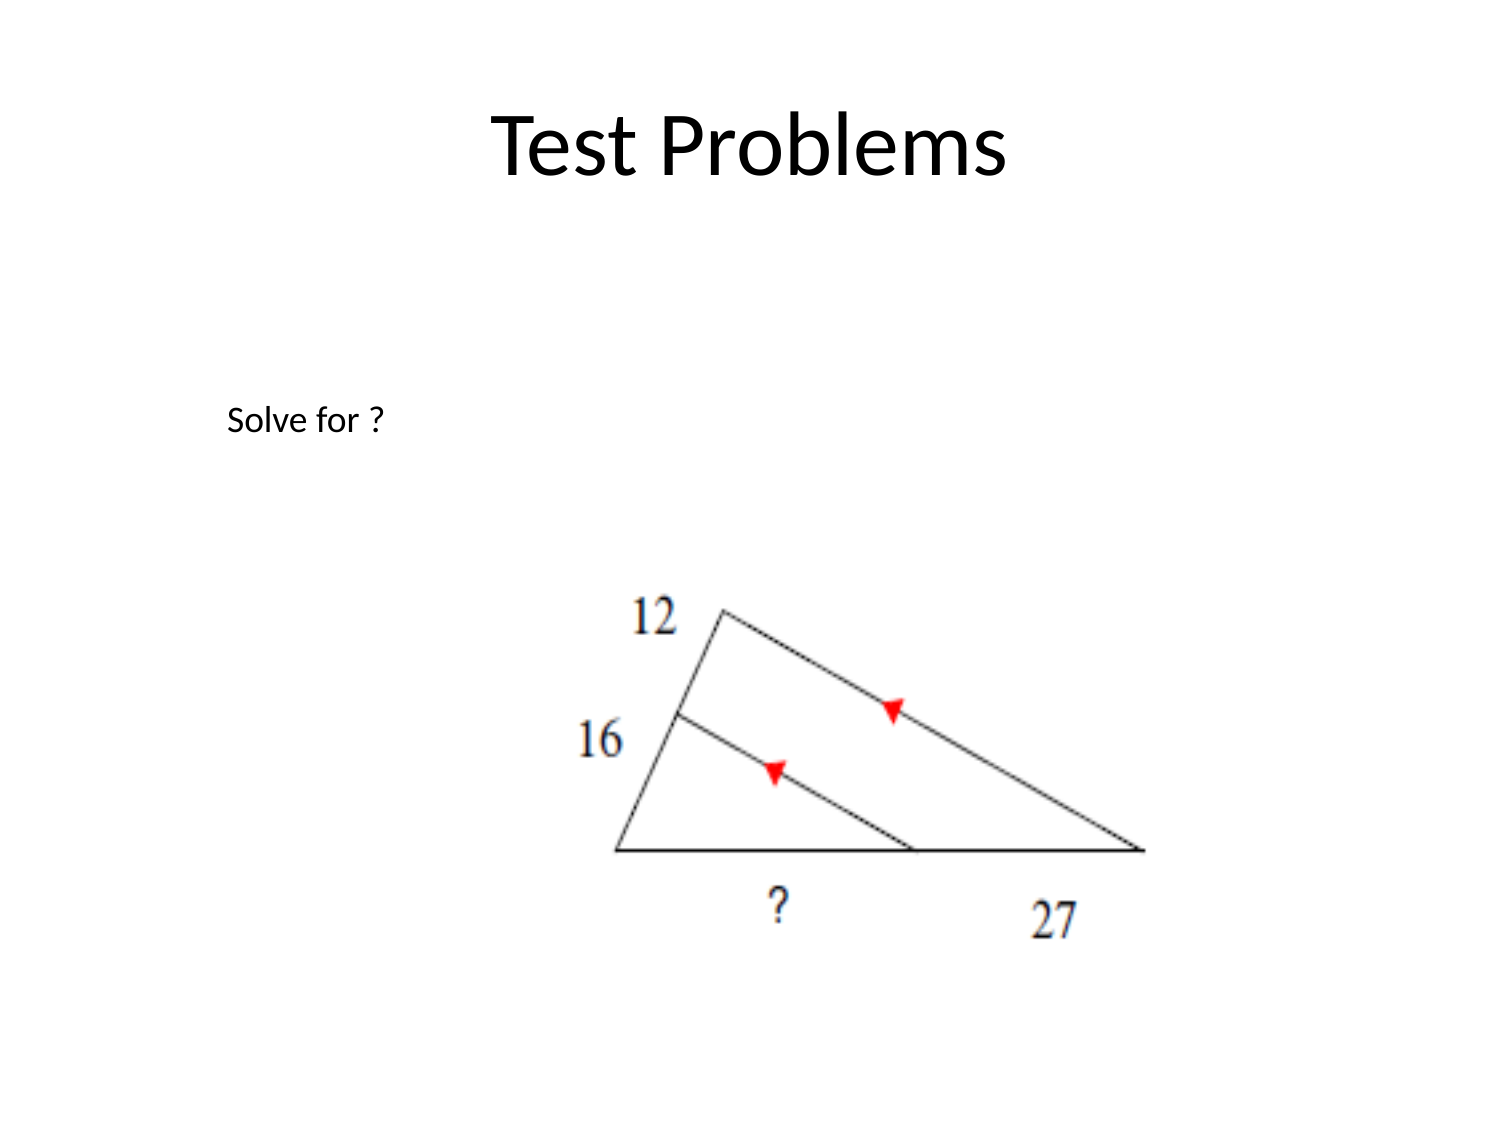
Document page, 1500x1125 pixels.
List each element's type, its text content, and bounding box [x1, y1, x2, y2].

text_box Solve for ? [212, 387, 900, 448]
title Test Problems [75, 45, 1425, 233]
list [551, 512, 1263, 1013]
